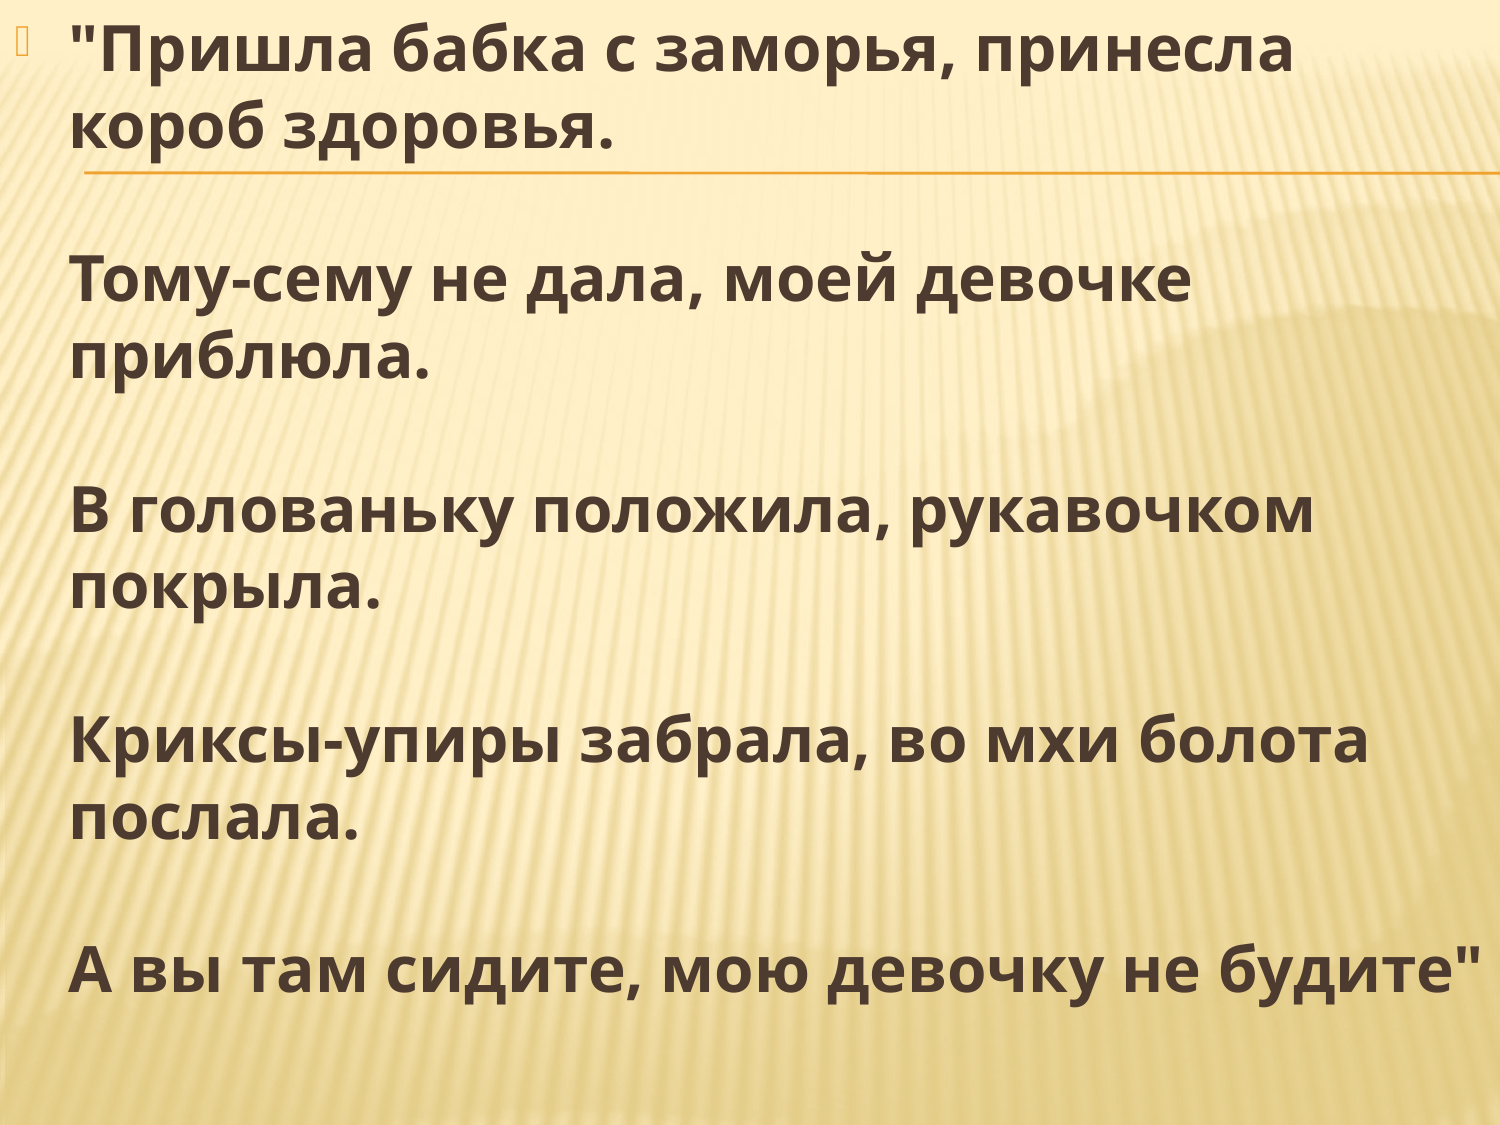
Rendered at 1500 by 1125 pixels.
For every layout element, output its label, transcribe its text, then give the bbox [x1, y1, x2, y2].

list "Пришла бабка с заморья, принесла короб здоровья. Тому-сему не дала, моей девочке приблюла. В голованьку положила, рукавочком покрыла. Криксы-упиры забрала, во мхи болота послала. А вы там сидите, мою девочку не будите" [0, 0, 1500, 1125]
